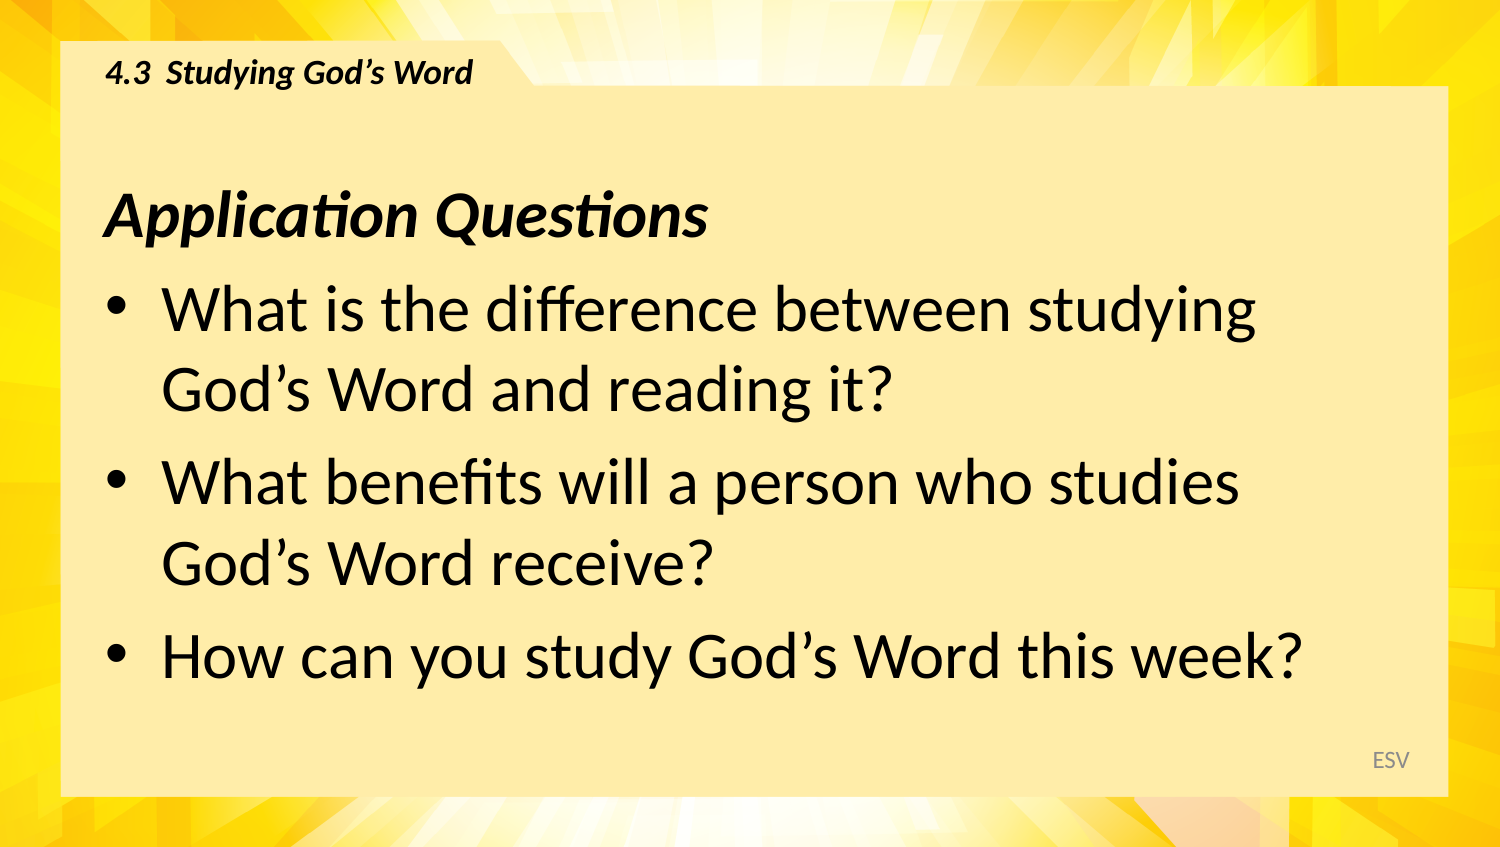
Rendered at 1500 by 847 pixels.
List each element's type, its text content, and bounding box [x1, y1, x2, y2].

title 4.3 Studying God’s Word [89, 33, 1420, 108]
picture [0, 0, 1500, 847]
list Application Questions What is the difference between studying God’s Word and reading it? What benefits will a person who studies God’s Word receive? How can you study God’s Word this week? [89, 141, 1403, 722]
footer ESV [950, 736, 1425, 782]
